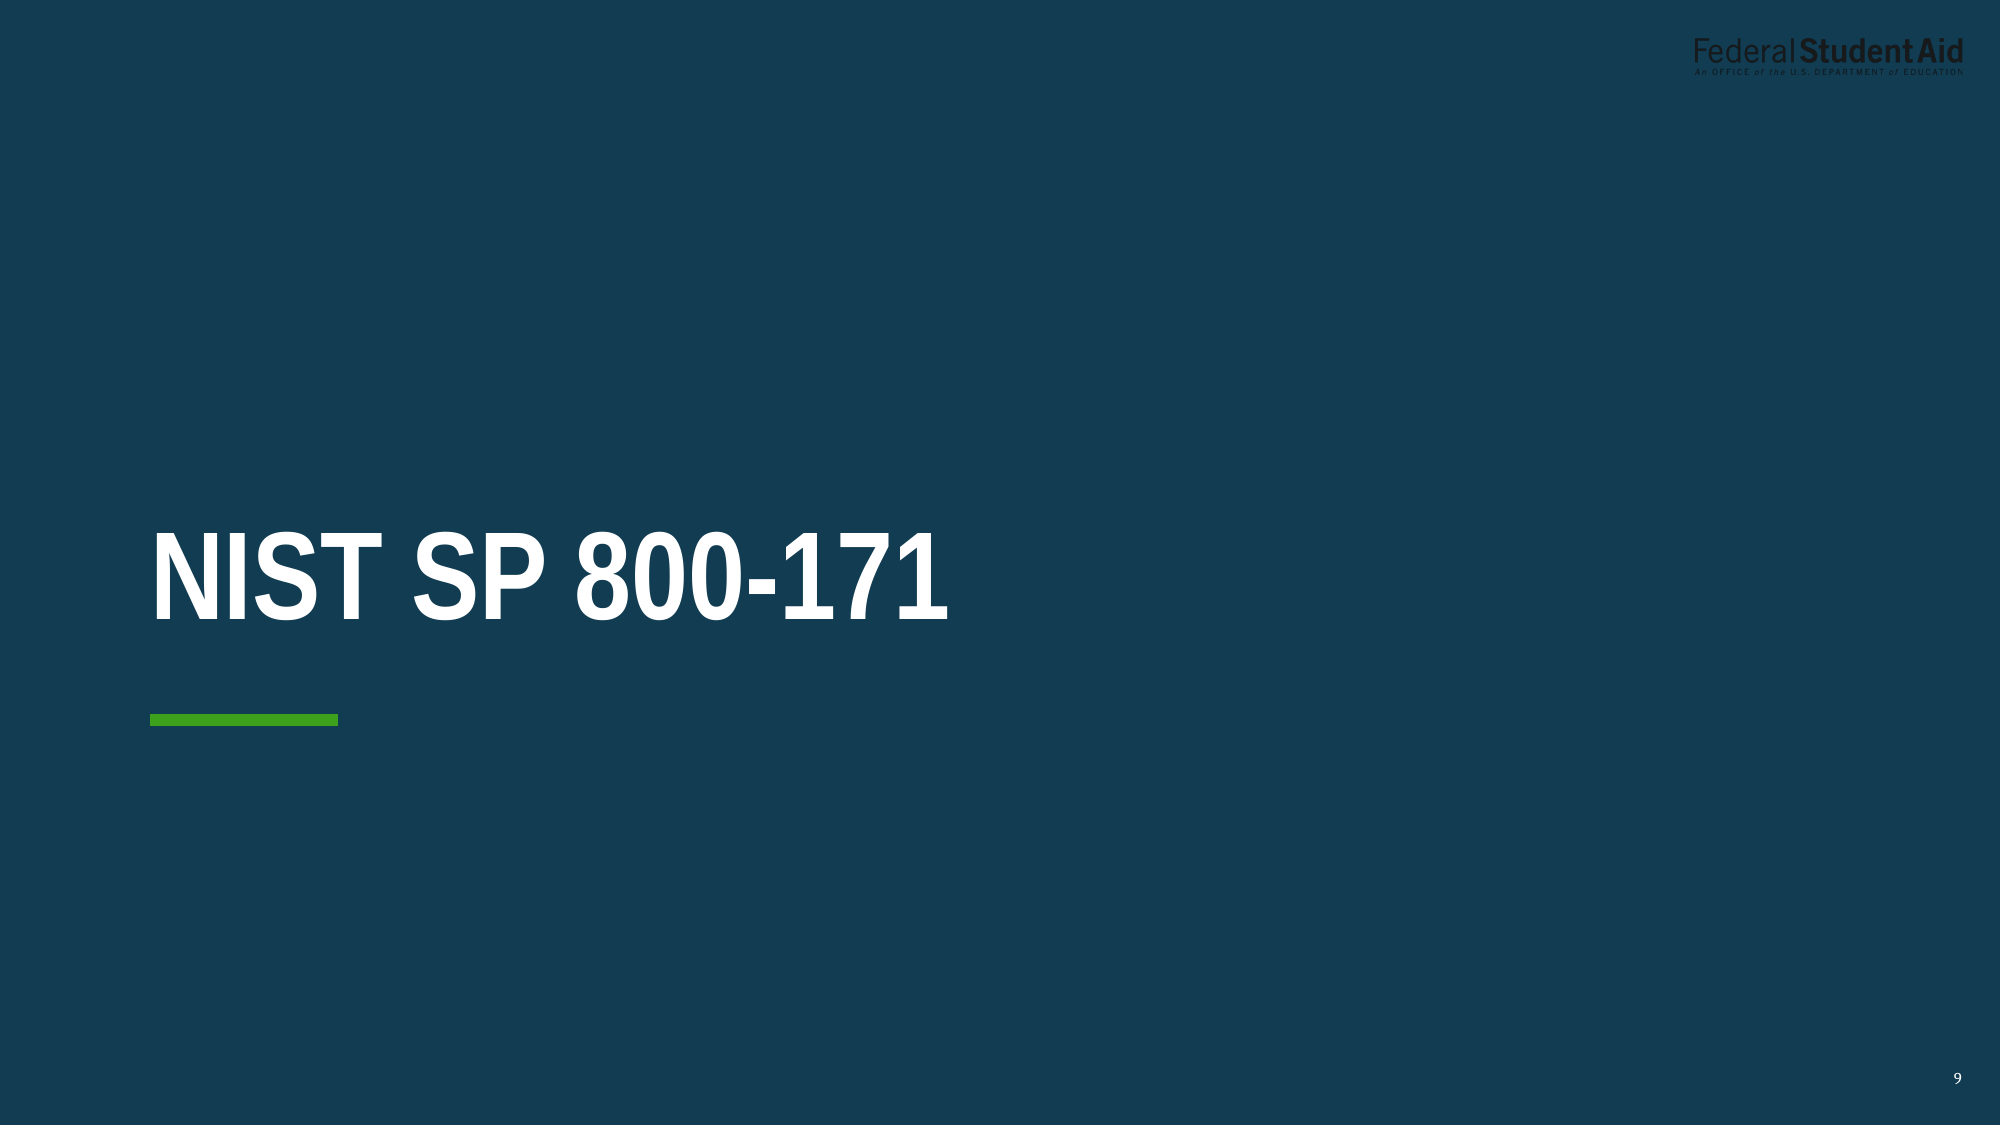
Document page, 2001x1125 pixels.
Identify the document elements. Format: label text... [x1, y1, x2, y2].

slide_number 9 [1916, 1068, 1962, 1089]
title NIST SP 800-171 [150, 314, 1900, 645]
picture [1694, 37, 1963, 75]
